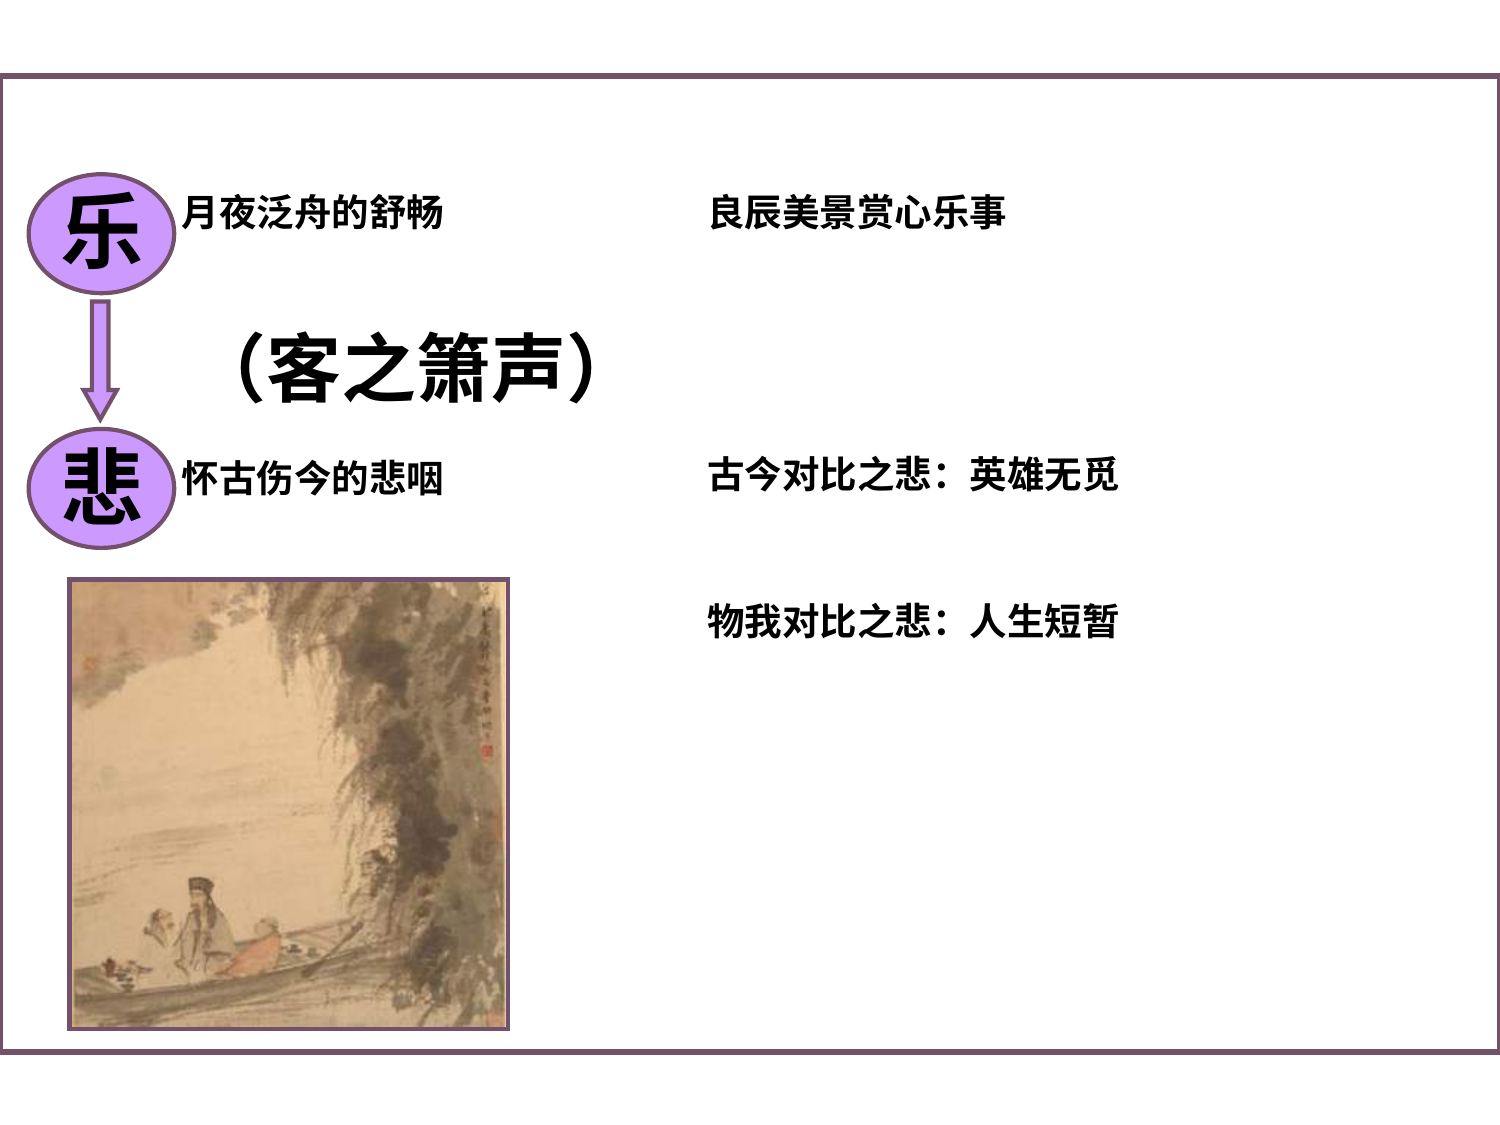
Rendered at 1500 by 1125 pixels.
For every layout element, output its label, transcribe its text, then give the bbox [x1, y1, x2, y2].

text_box 乐 [45, 171, 175, 287]
text_box [0, 76, 1500, 1052]
text_box （客之箫声） [176, 314, 656, 420]
text_box [28, 196, 45, 272]
text_box 良辰美景赏心乐事 [692, 181, 1347, 242]
text_box 怀古伤今的悲咽 [166, 447, 713, 508]
text_box [69, 287, 134, 294]
text_box [83, 301, 117, 420]
text_box [28, 450, 45, 526]
picture [71, 581, 506, 1027]
text_box 月夜泛舟的舒畅 [175, 181, 692, 242]
text_box 物我对比之悲：人生短暂 [692, 590, 1469, 651]
text_box [75, 544, 128, 548]
text_box 古今对比之悲：英雄无觅 [692, 443, 1500, 503]
text_box 悲 [45, 428, 175, 544]
